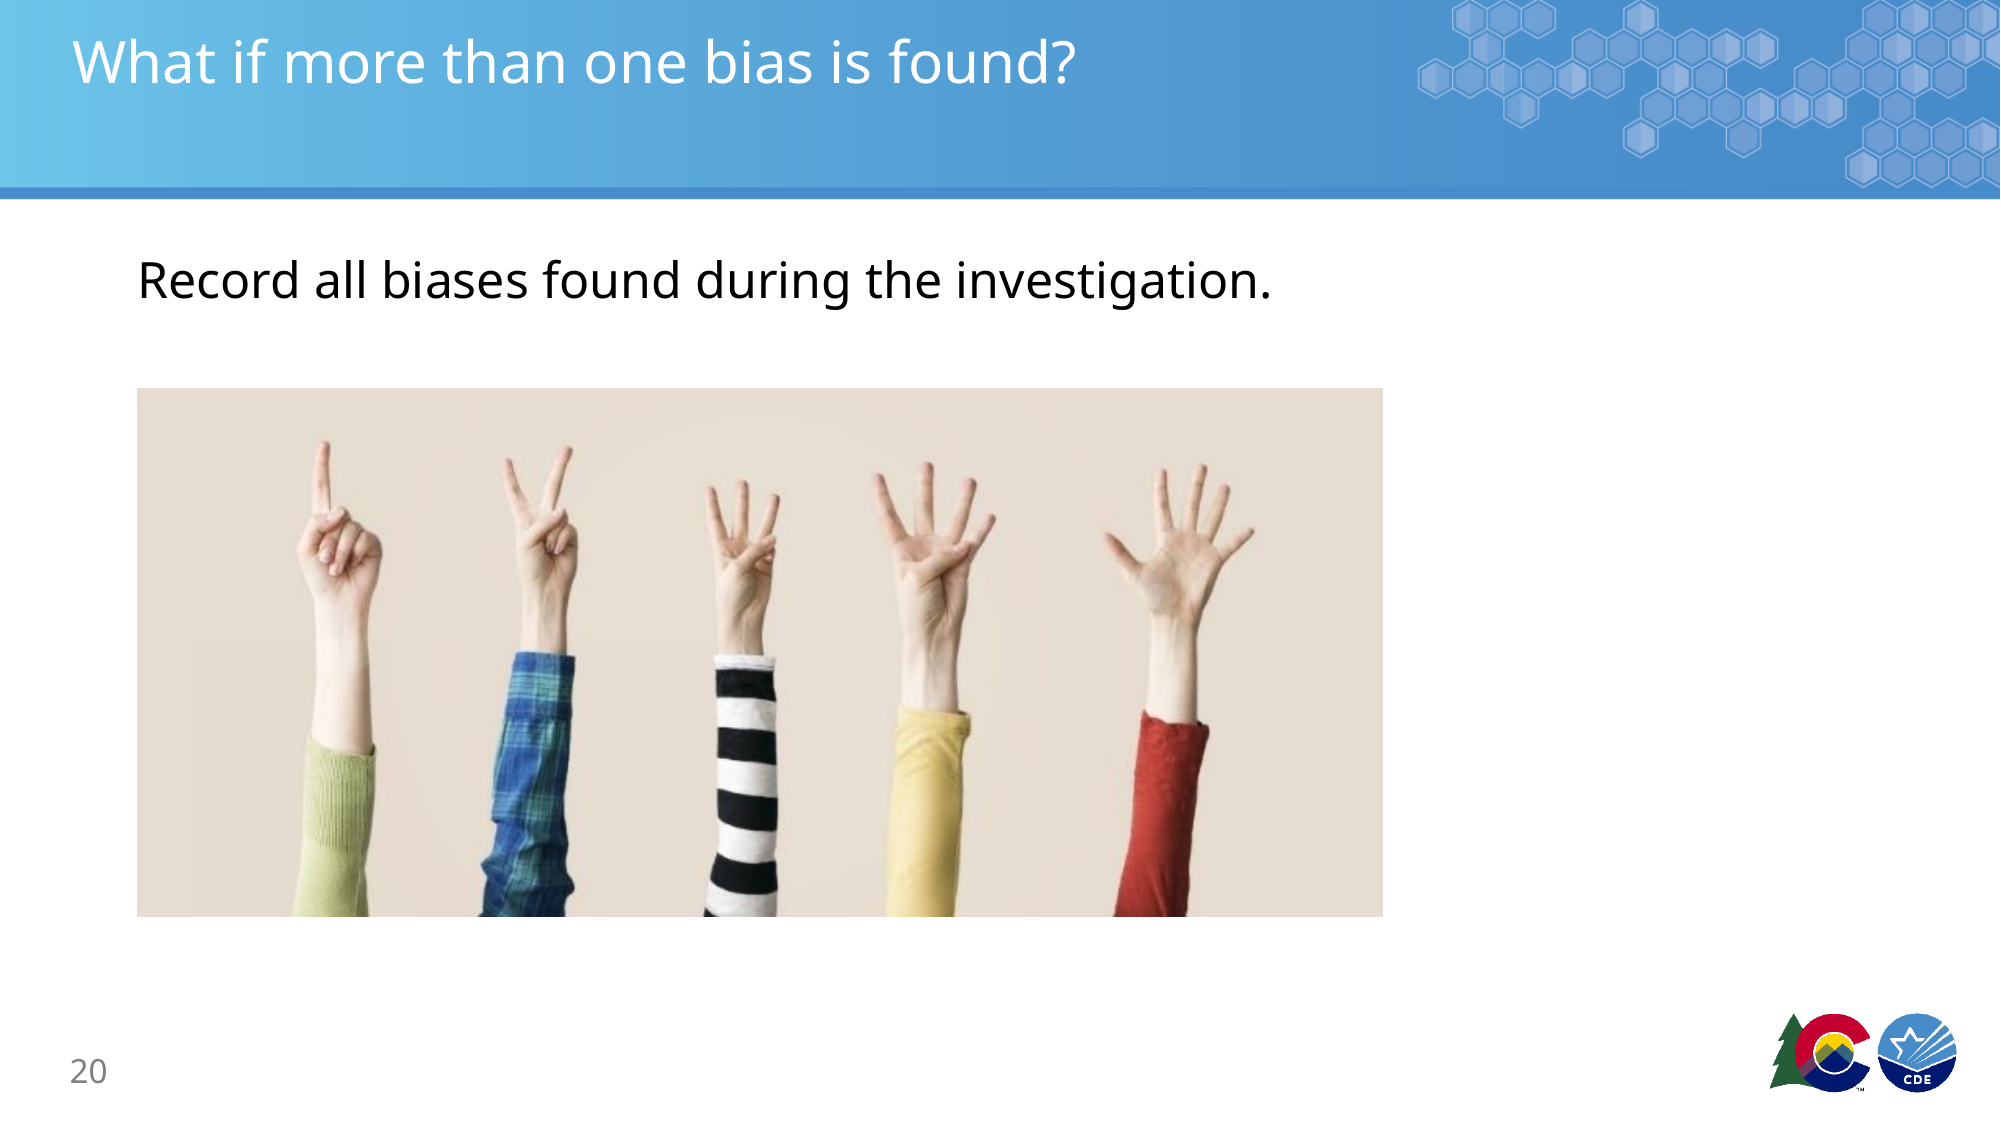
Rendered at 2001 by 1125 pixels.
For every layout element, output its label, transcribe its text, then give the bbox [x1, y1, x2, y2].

picture [137, 388, 1383, 917]
slide_number 20 [54, 1042, 505, 1103]
list Record all biases found during the investigation. [137, 254, 1863, 969]
picture [0, 0, 2000, 200]
picture [1768, 1012, 1957, 1093]
title What if more than one bias is found? [72, 33, 1396, 182]
